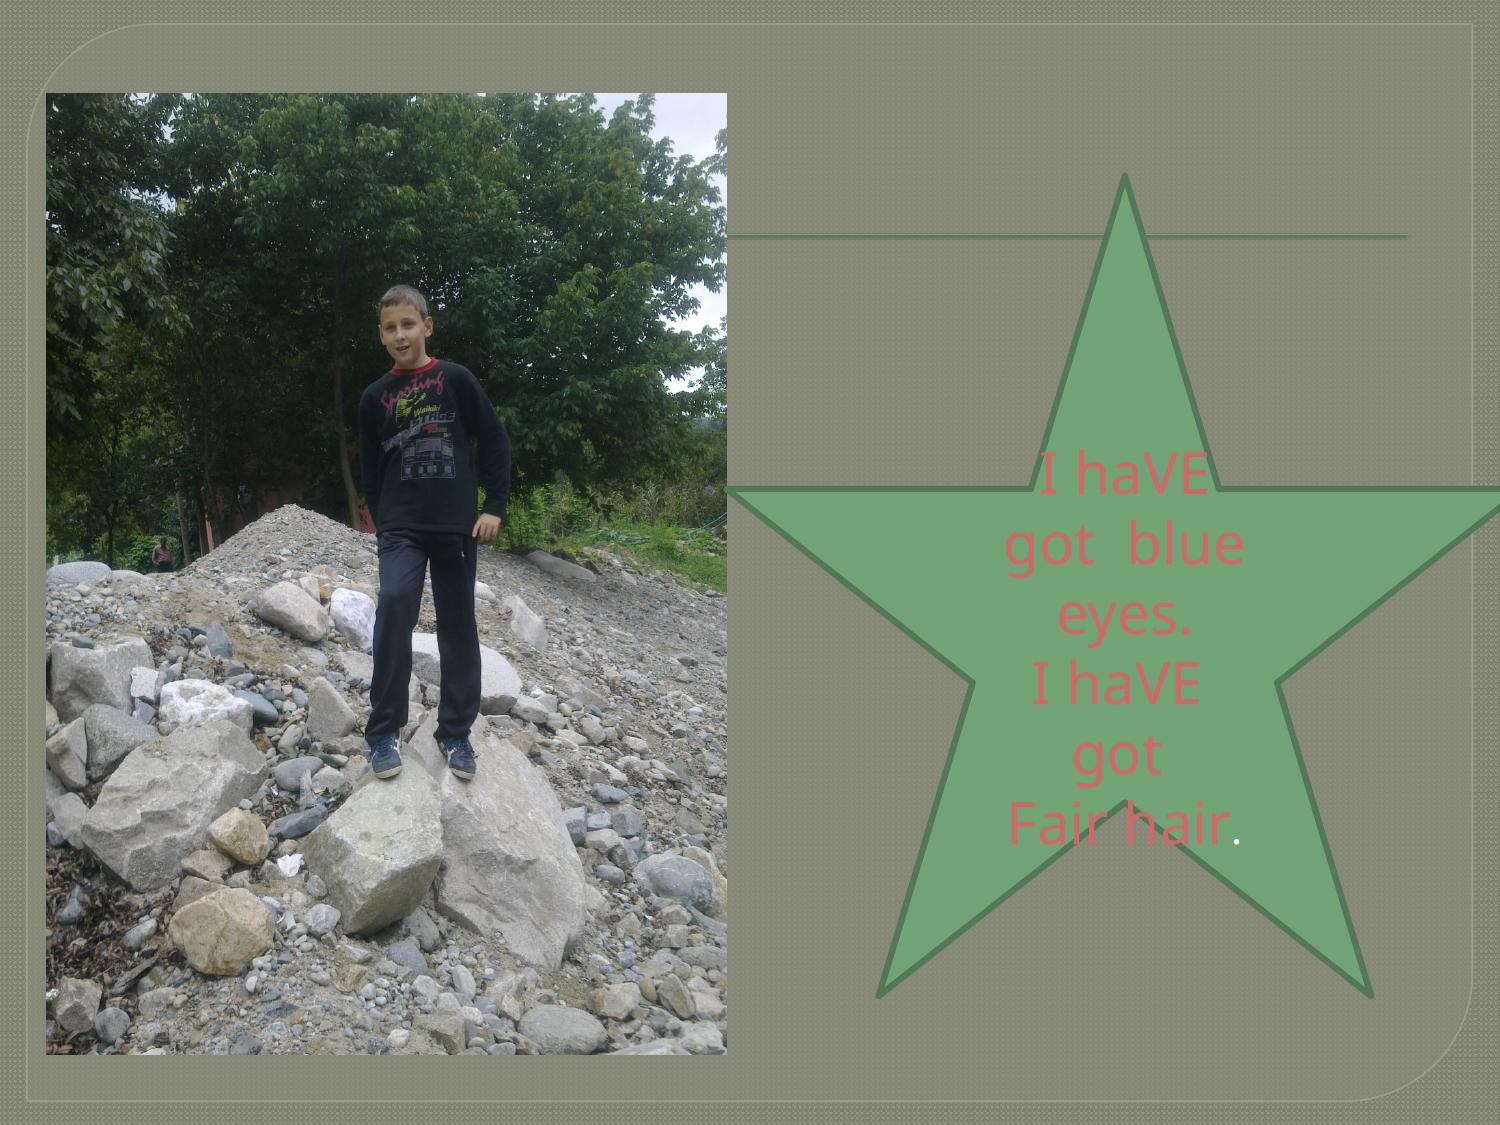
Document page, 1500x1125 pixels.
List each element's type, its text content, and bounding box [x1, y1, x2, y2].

text_box I haVE got blue eyes. I haVE got Fair hair. [732, 172, 1500, 1000]
picture [46, 93, 727, 1055]
